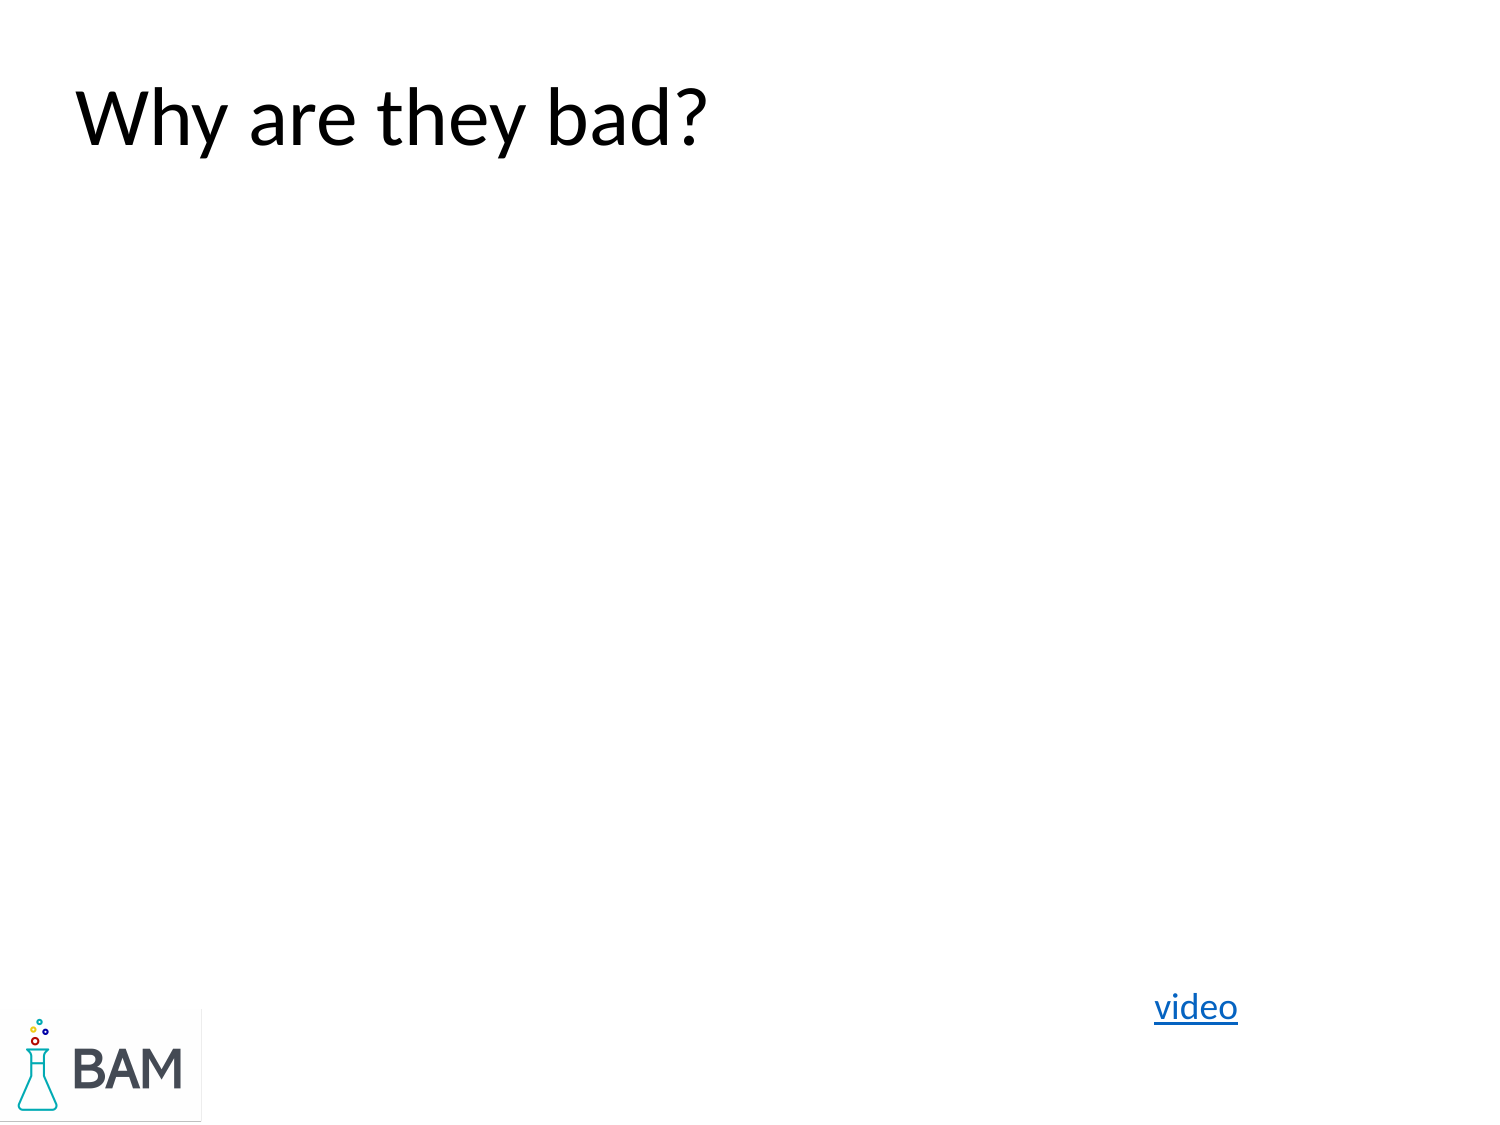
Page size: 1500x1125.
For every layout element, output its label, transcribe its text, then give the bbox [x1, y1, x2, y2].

picture [0, 1009, 216, 1125]
text_box video [1139, 974, 1380, 1035]
text_box Why are they bad? [39, 54, 749, 170]
